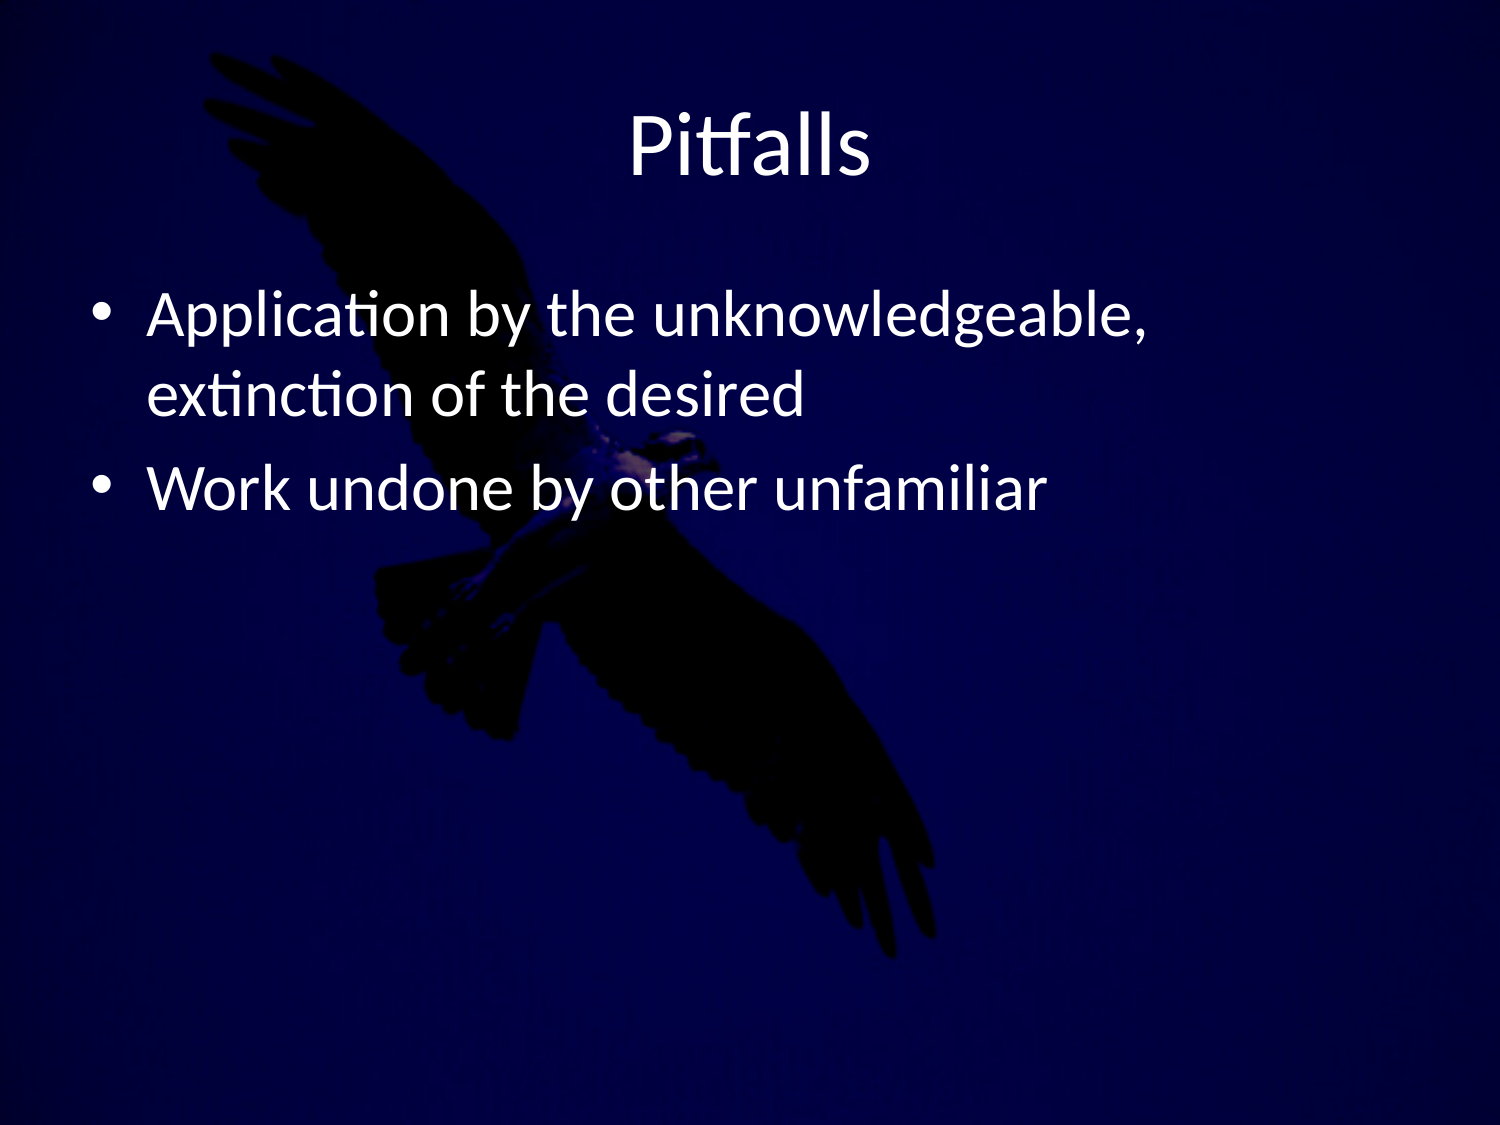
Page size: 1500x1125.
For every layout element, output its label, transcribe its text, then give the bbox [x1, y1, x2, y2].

picture [0, 0, 1500, 1125]
title Pitfalls [75, 45, 1425, 233]
list Application by the unknowledgeable, extinction of the desired Work undone by other unfamiliar [75, 262, 1425, 1005]
